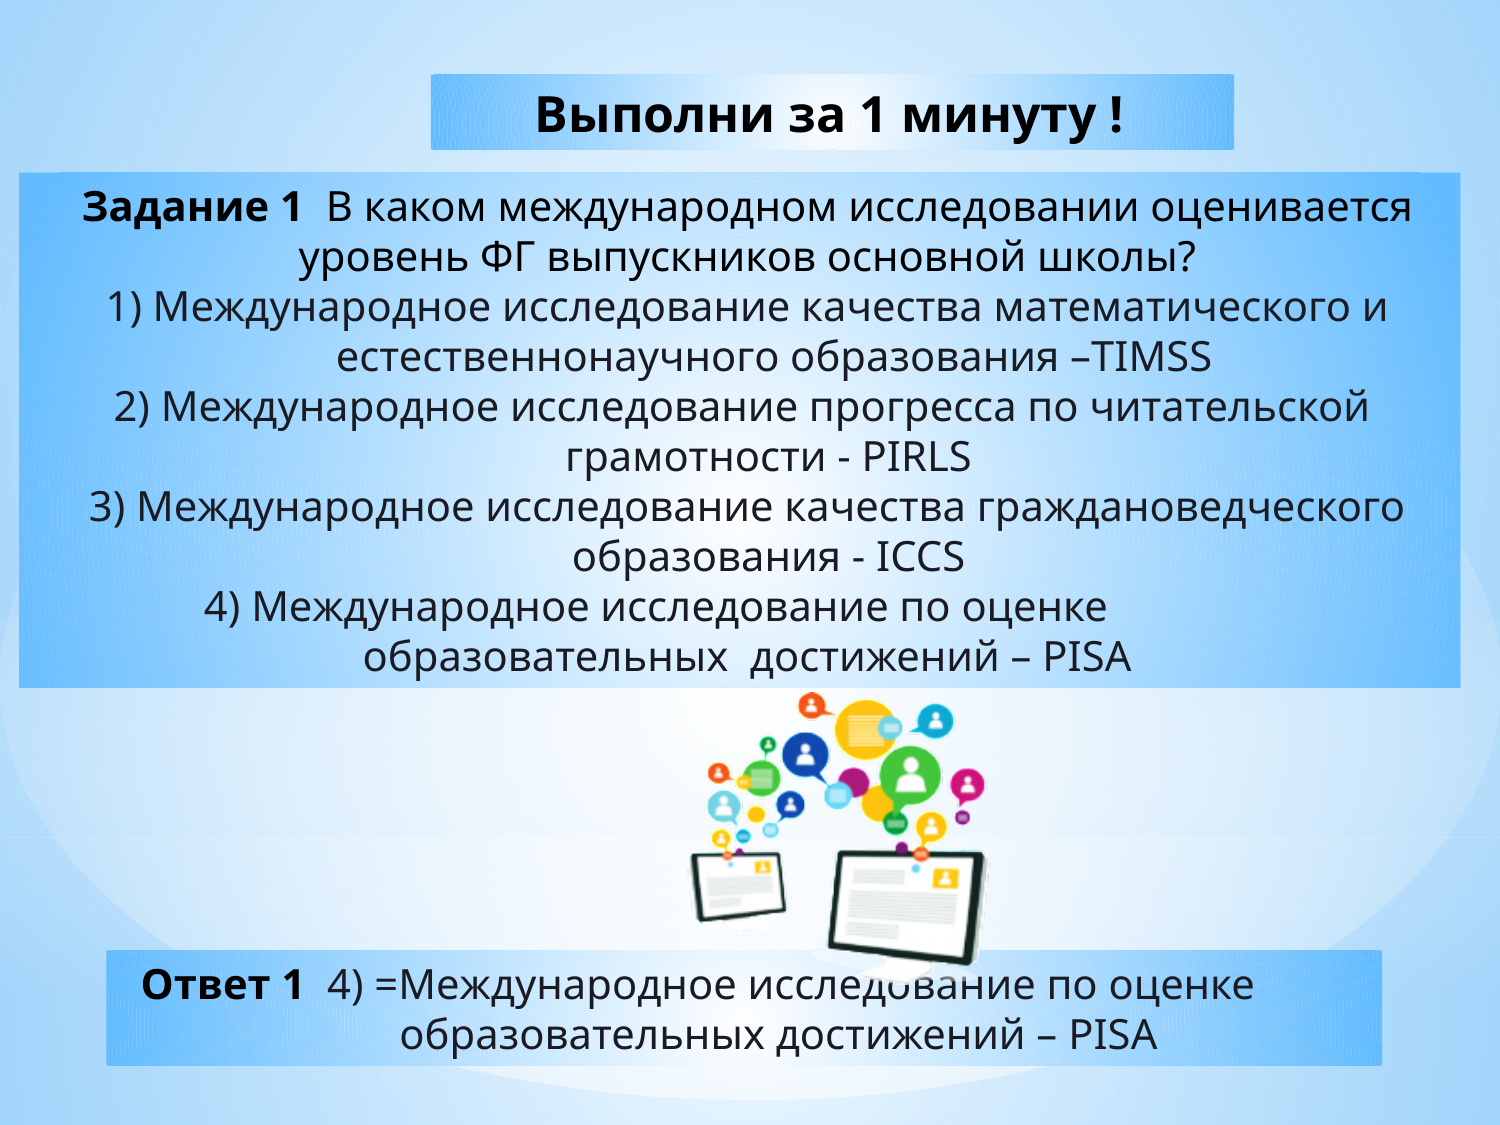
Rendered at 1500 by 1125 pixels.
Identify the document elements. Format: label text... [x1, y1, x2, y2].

text_box Задание 1 В каком международном исследовании оценивается уровень ФГ выпускников основной школы? 1) Международное исследование качества математического и естественнонаучного образования –TIMSS 2) Международное исследование прогресса по читательской грамотности - PIRLS 3) Международное исследование качества граждановедческого образования - ICCS 4) Международное исследование по оценке образовательных достижений – PISA [19, 172, 1461, 688]
text_box Выполни за 1 минуту ! [430, 74, 1235, 150]
text_box Ответ 1 4) =Международное исследование по оценке образовательных достижений – PISA [106, 950, 1383, 1066]
picture [643, 692, 1034, 985]
